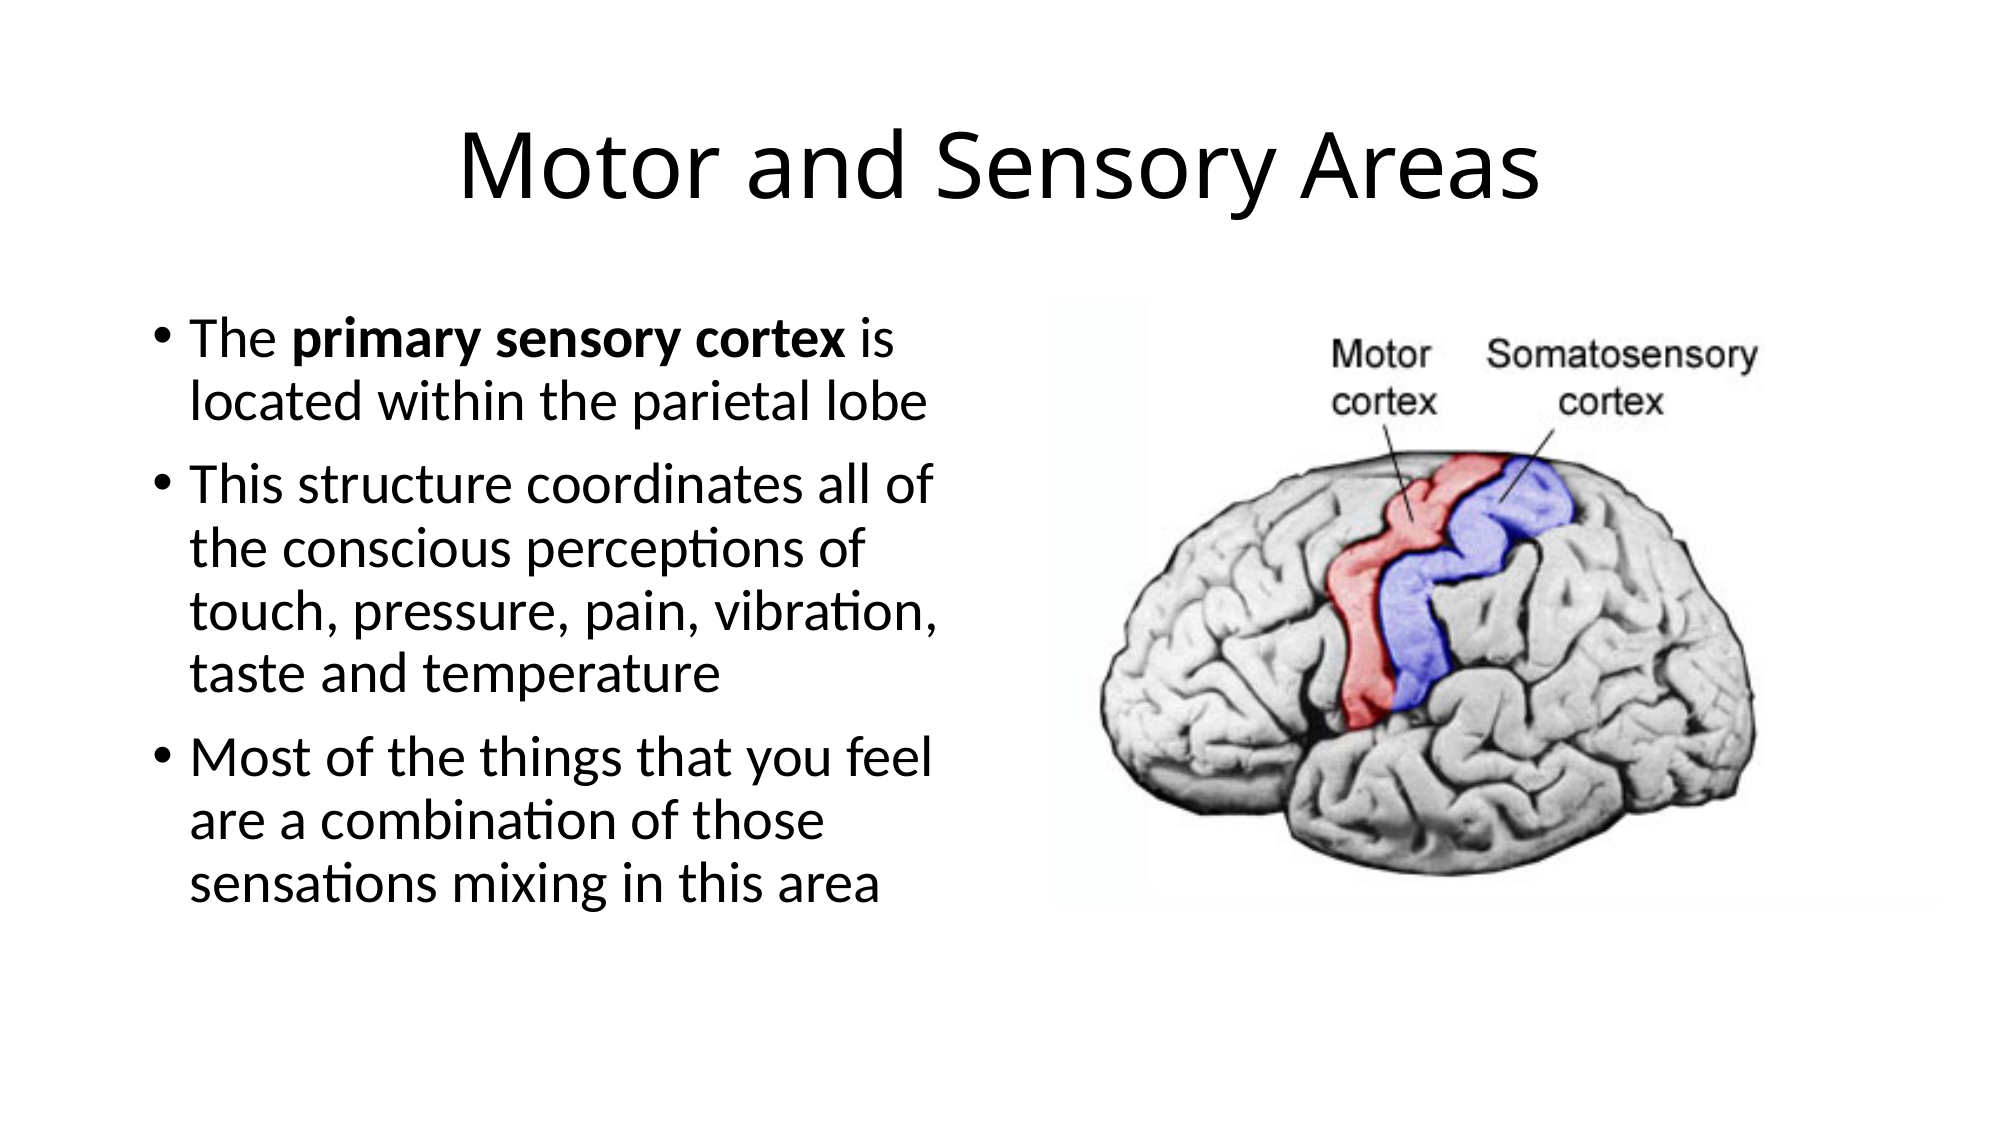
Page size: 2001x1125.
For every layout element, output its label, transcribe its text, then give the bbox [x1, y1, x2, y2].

title Motor and Sensory Areas [137, 59, 1863, 278]
list The primary sensory cortex is located within the parietal lobe This structure coordinates all of the conscious perceptions of touch, pressure, pain, vibration, taste and temperature Most of the things that you feel are a combination of those sensations mixing in this area [137, 299, 988, 1014]
picture [1049, 299, 1942, 908]
